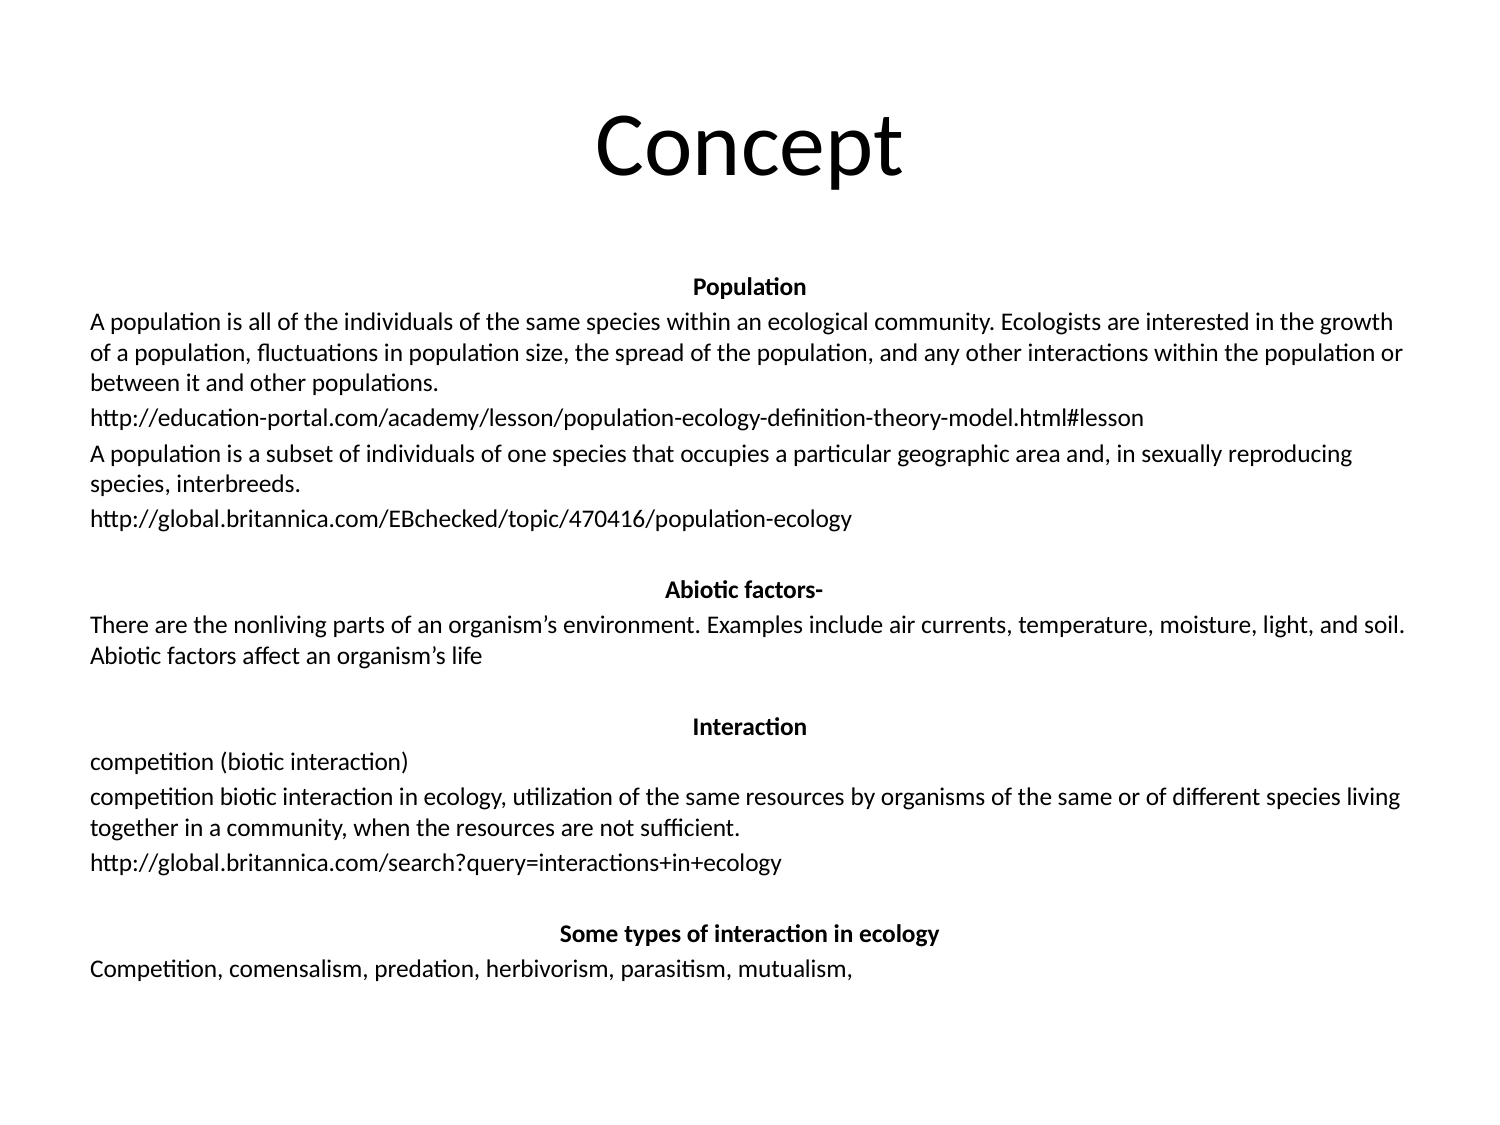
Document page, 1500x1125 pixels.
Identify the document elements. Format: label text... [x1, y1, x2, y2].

list Population A population is all of the individuals of the same species within an ecological community. Ecologists are interested in the growth of a population, fluctuations in population size, the spread of the population, and any other interactions within the population or between it and other populations. http://education-portal.com/academy/lesson/population-ecology-definition-theory-model.html#lesson A population is a subset of individuals of one species that occupies a particular geographic area and, in sexually reproducing species, interbreeds. http://global.britannica.com/EBchecked/topic/470416/population-ecology Abiotic factors- There are the nonliving parts of an organism’s environment. Examples include air currents, temperature, moisture, light, and soil. Abiotic factors affect an organism’s life Interaction competition (biotic interaction) competition biotic interaction in ecology, utilization of the same resources by organisms of the same or of different species living together in a community, when the resources are not sufficient. http://global.britannica.com/search?query=interactions+in+ecology Some types of interaction in ecology Competition, comensalism, predation, herbivorism, parasitism, mutualism, [75, 262, 1425, 1005]
title Concept [75, 45, 1425, 233]
